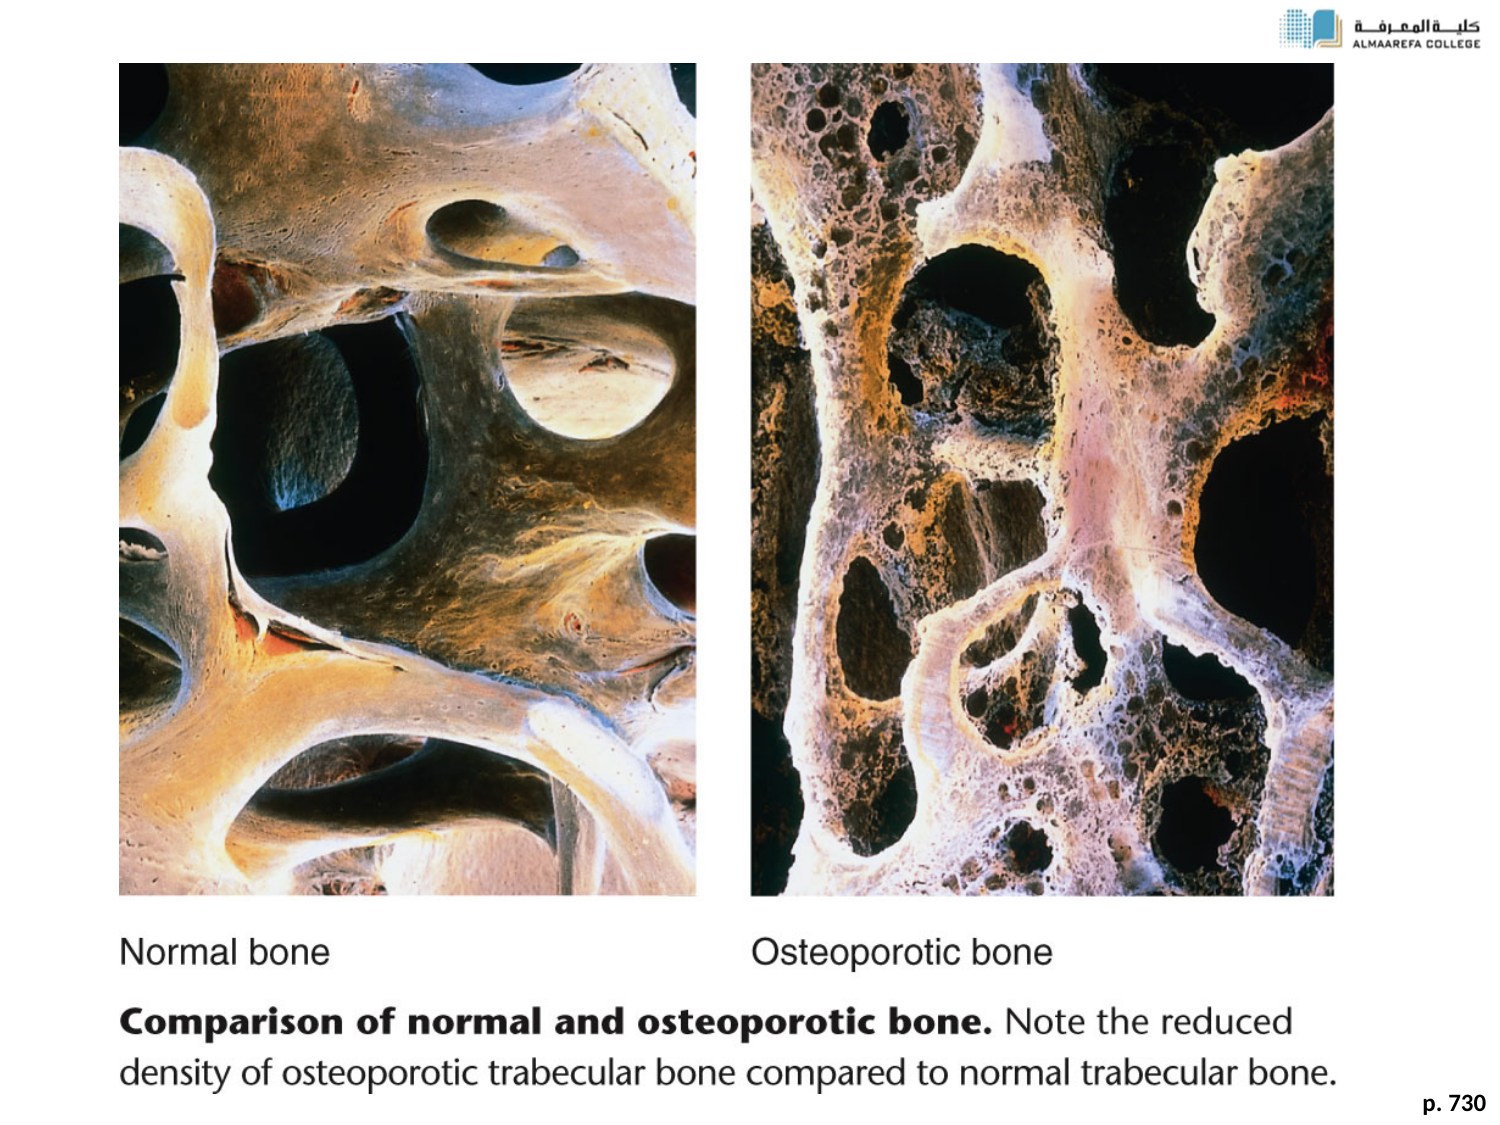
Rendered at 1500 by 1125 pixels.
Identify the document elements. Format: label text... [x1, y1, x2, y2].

picture [119, 0, 1485, 1095]
text_box p. 730 [1402, 1080, 1500, 1124]
